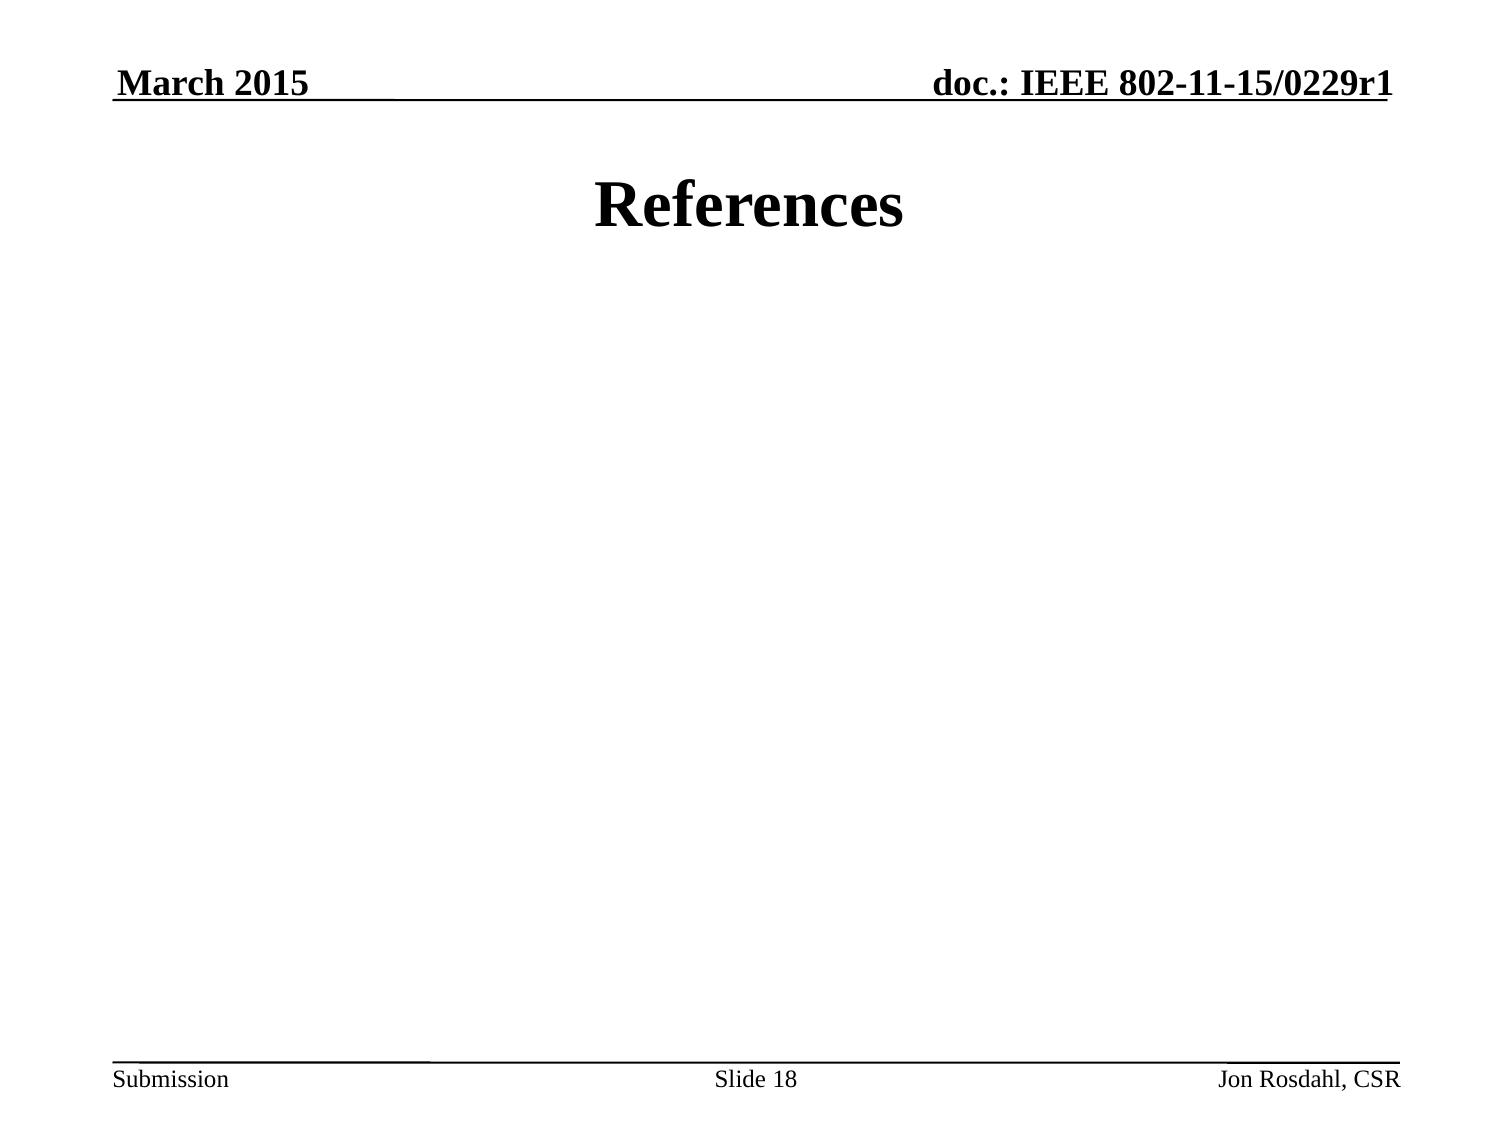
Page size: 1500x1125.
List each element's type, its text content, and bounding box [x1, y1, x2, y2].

footer Jon Rosdahl, CSR [1019, 1061, 1402, 1093]
slide_number Slide 18 [712, 1061, 800, 1123]
title References [112, 112, 1388, 288]
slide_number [116, 58, 507, 104]
